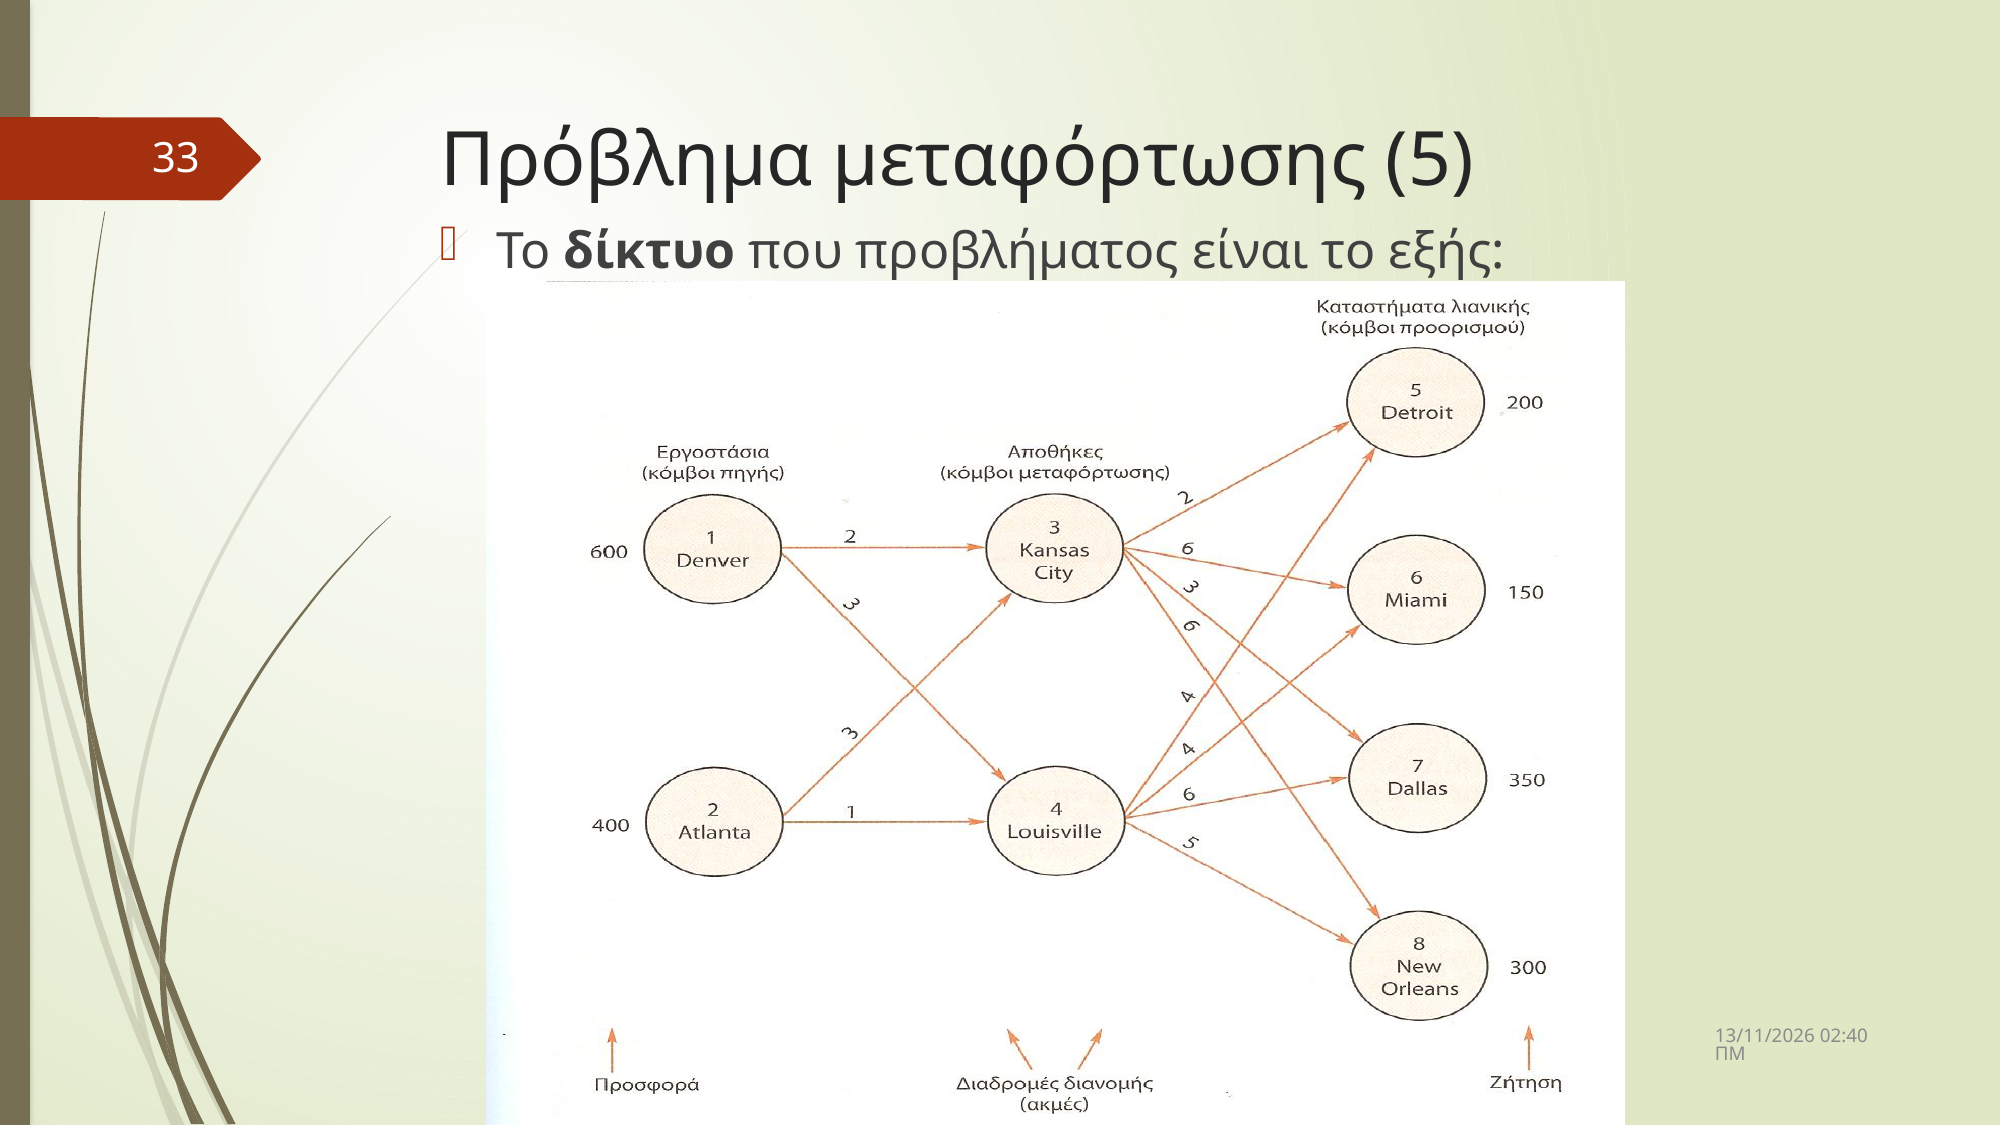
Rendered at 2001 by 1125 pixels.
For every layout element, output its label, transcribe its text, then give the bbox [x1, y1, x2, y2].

title Πρόβλημα μεταφόρτωσης (5) [425, 102, 1888, 211]
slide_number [1699, 1005, 1888, 1067]
picture [486, 281, 1625, 1125]
slide_number 33 [87, 129, 216, 190]
list Το δίκτυο που προβλήματος είναι το εξής: [424, 211, 2000, 1125]
